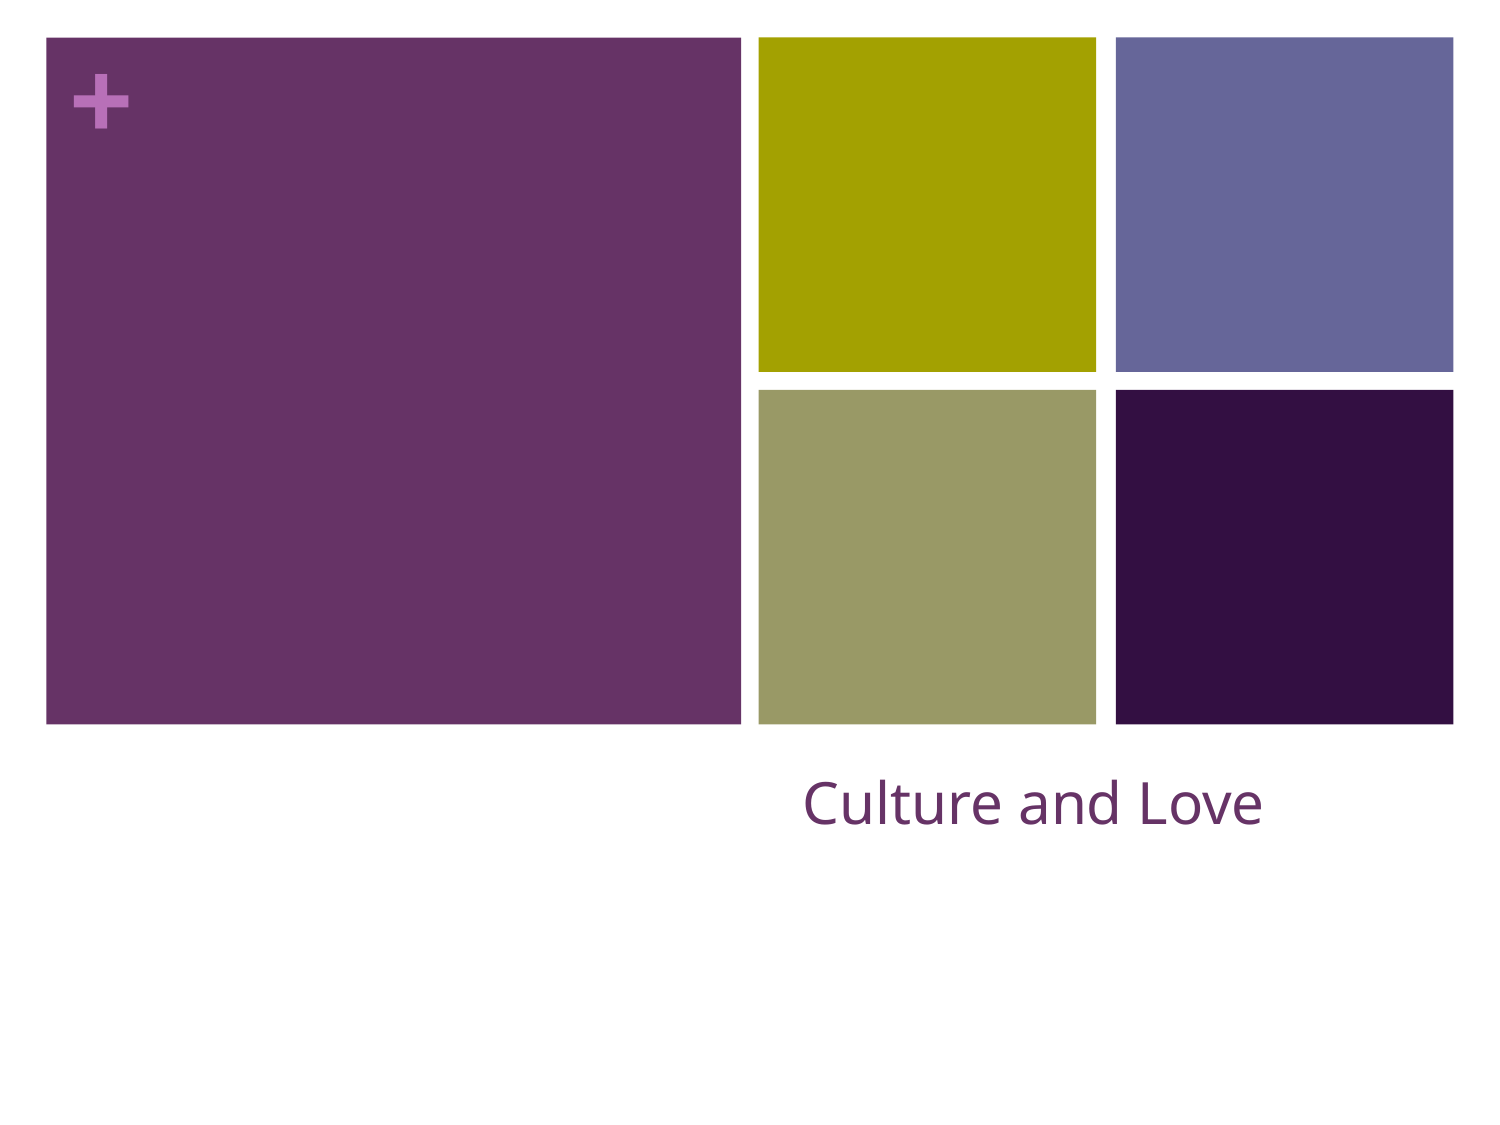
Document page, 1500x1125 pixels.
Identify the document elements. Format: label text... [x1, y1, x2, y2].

title Culture and Love [787, 758, 1450, 912]
